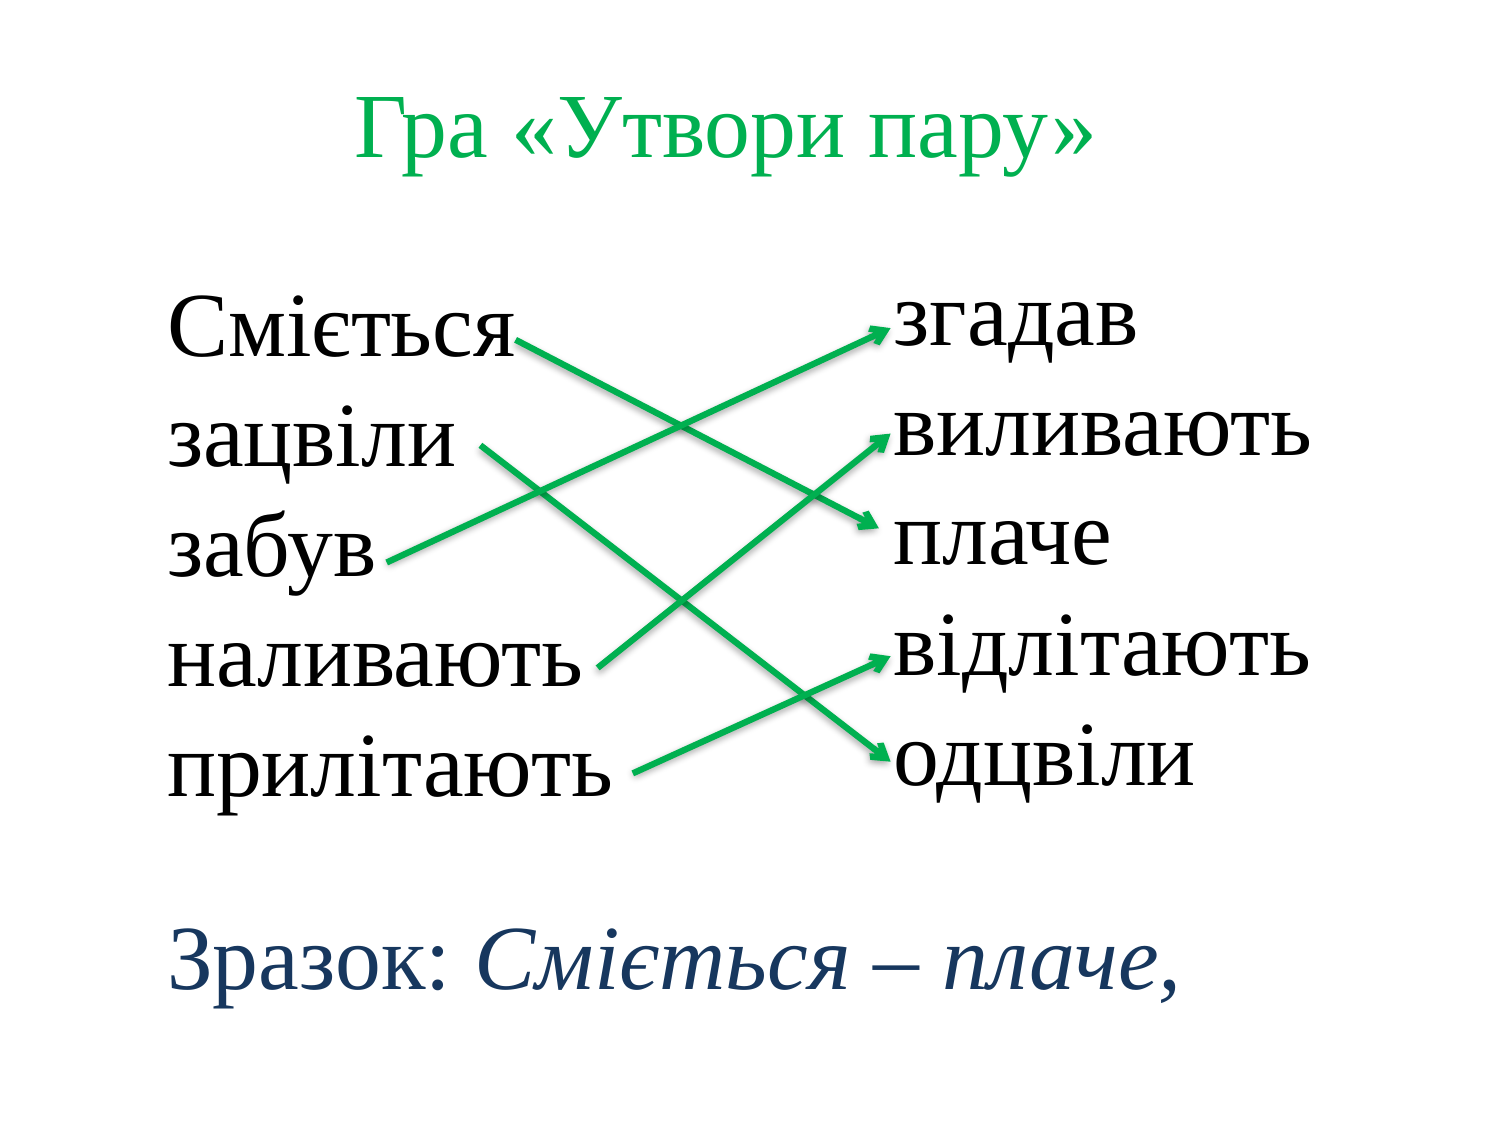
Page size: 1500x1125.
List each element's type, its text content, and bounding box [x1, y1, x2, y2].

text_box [597, 433, 891, 669]
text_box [386, 327, 891, 563]
text_box Зразок: Сміється – плаче, [152, 890, 1278, 1016]
text_box згадав виливають плаче відлітають одцвіли [878, 246, 1395, 811]
text_box Сміється зацвіли забув наливають прилітають [152, 257, 633, 823]
text_box Гра «Утвори пару» [339, 58, 1125, 184]
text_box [632, 655, 891, 774]
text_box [480, 572, 627, 762]
